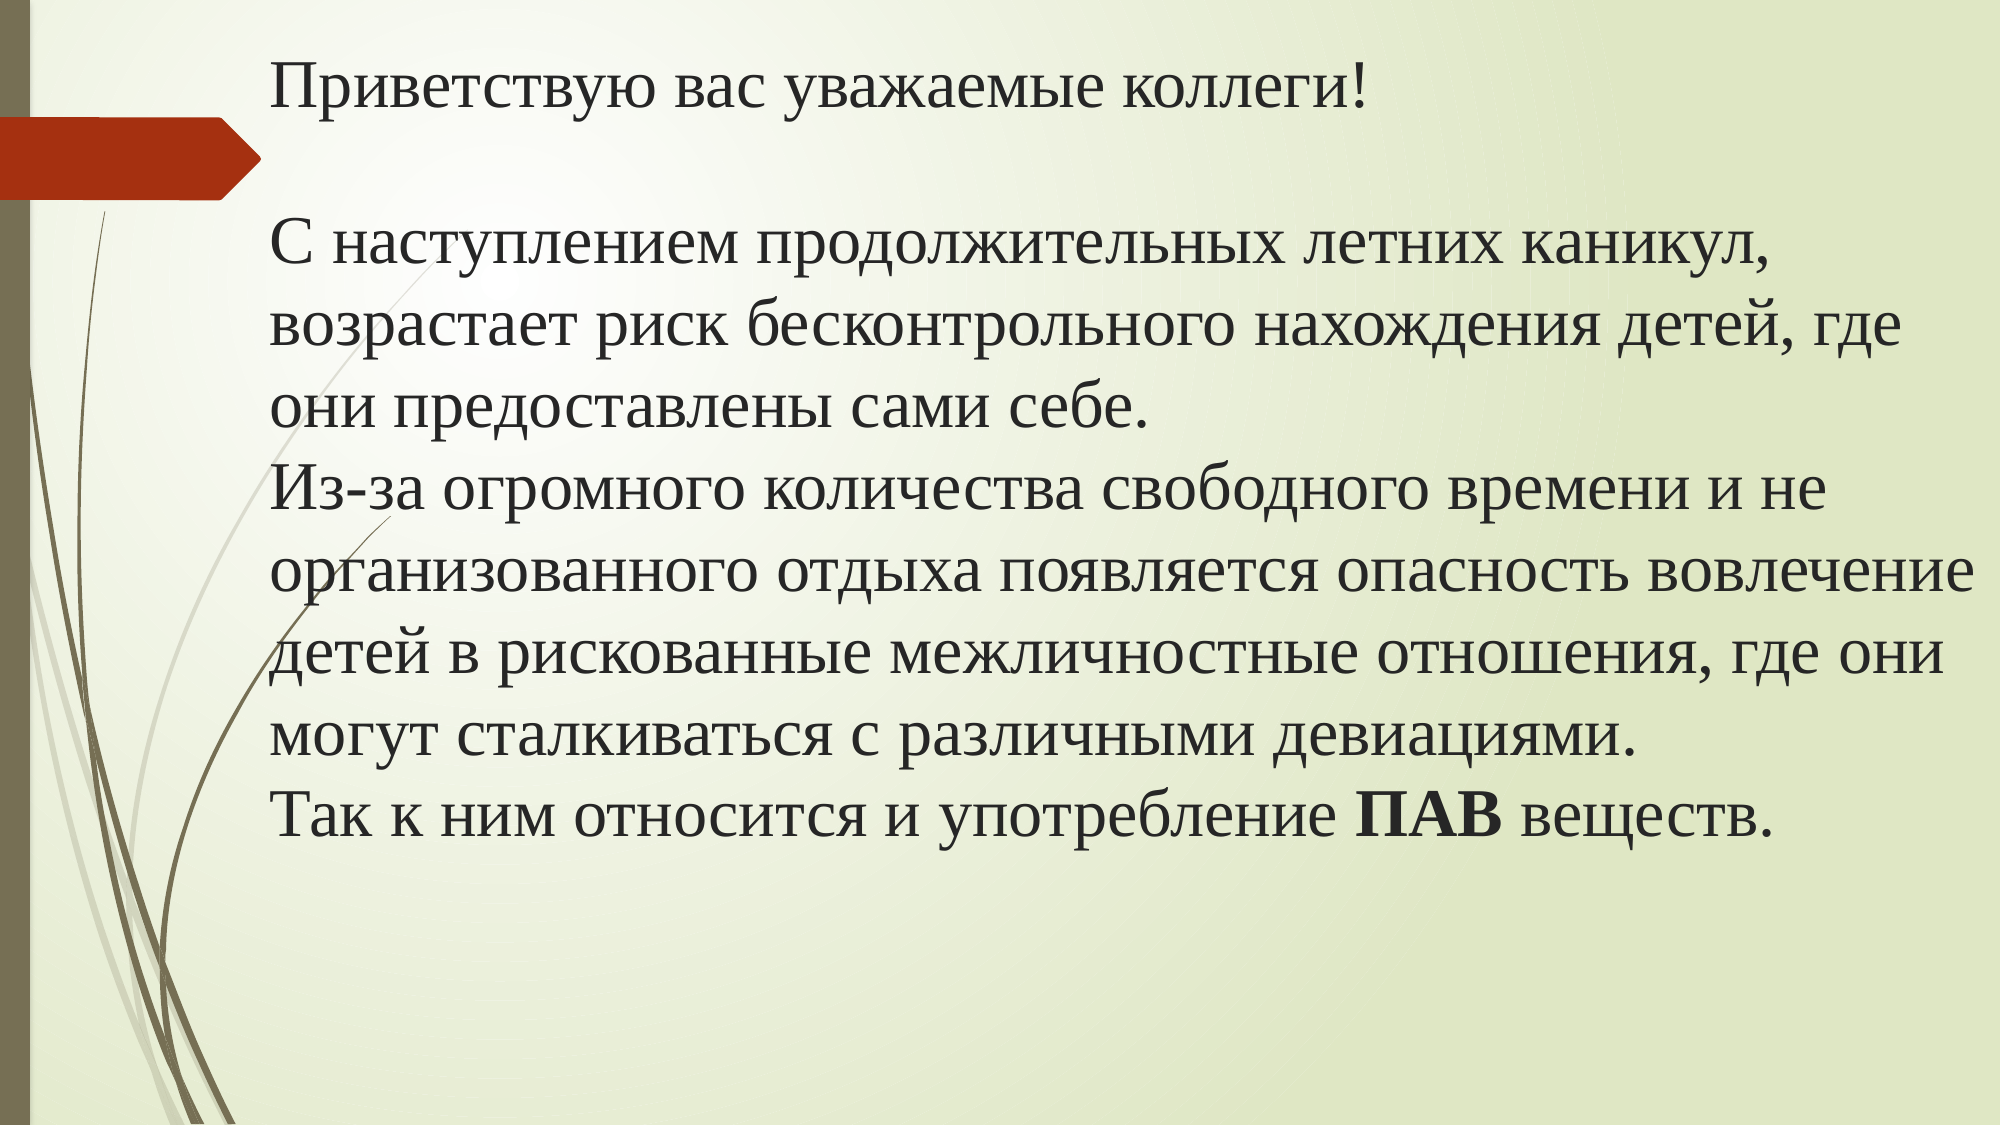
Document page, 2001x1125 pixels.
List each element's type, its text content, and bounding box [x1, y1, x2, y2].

title Приветствую вас уважаемые коллеги! С наступлением продолжительных летних каникул, возрастает риск бесконтрольного нахождения детей, где они предоставлены сами себе. Из-за огромного количества свободного времени и не организованного отдыха появляется опасность вовлечение детей в рискованные межличностные отношения, где они могут сталкиваться с различными девиациями. Так к ним относится и употребление ПАВ веществ. [254, 32, 2000, 1098]
